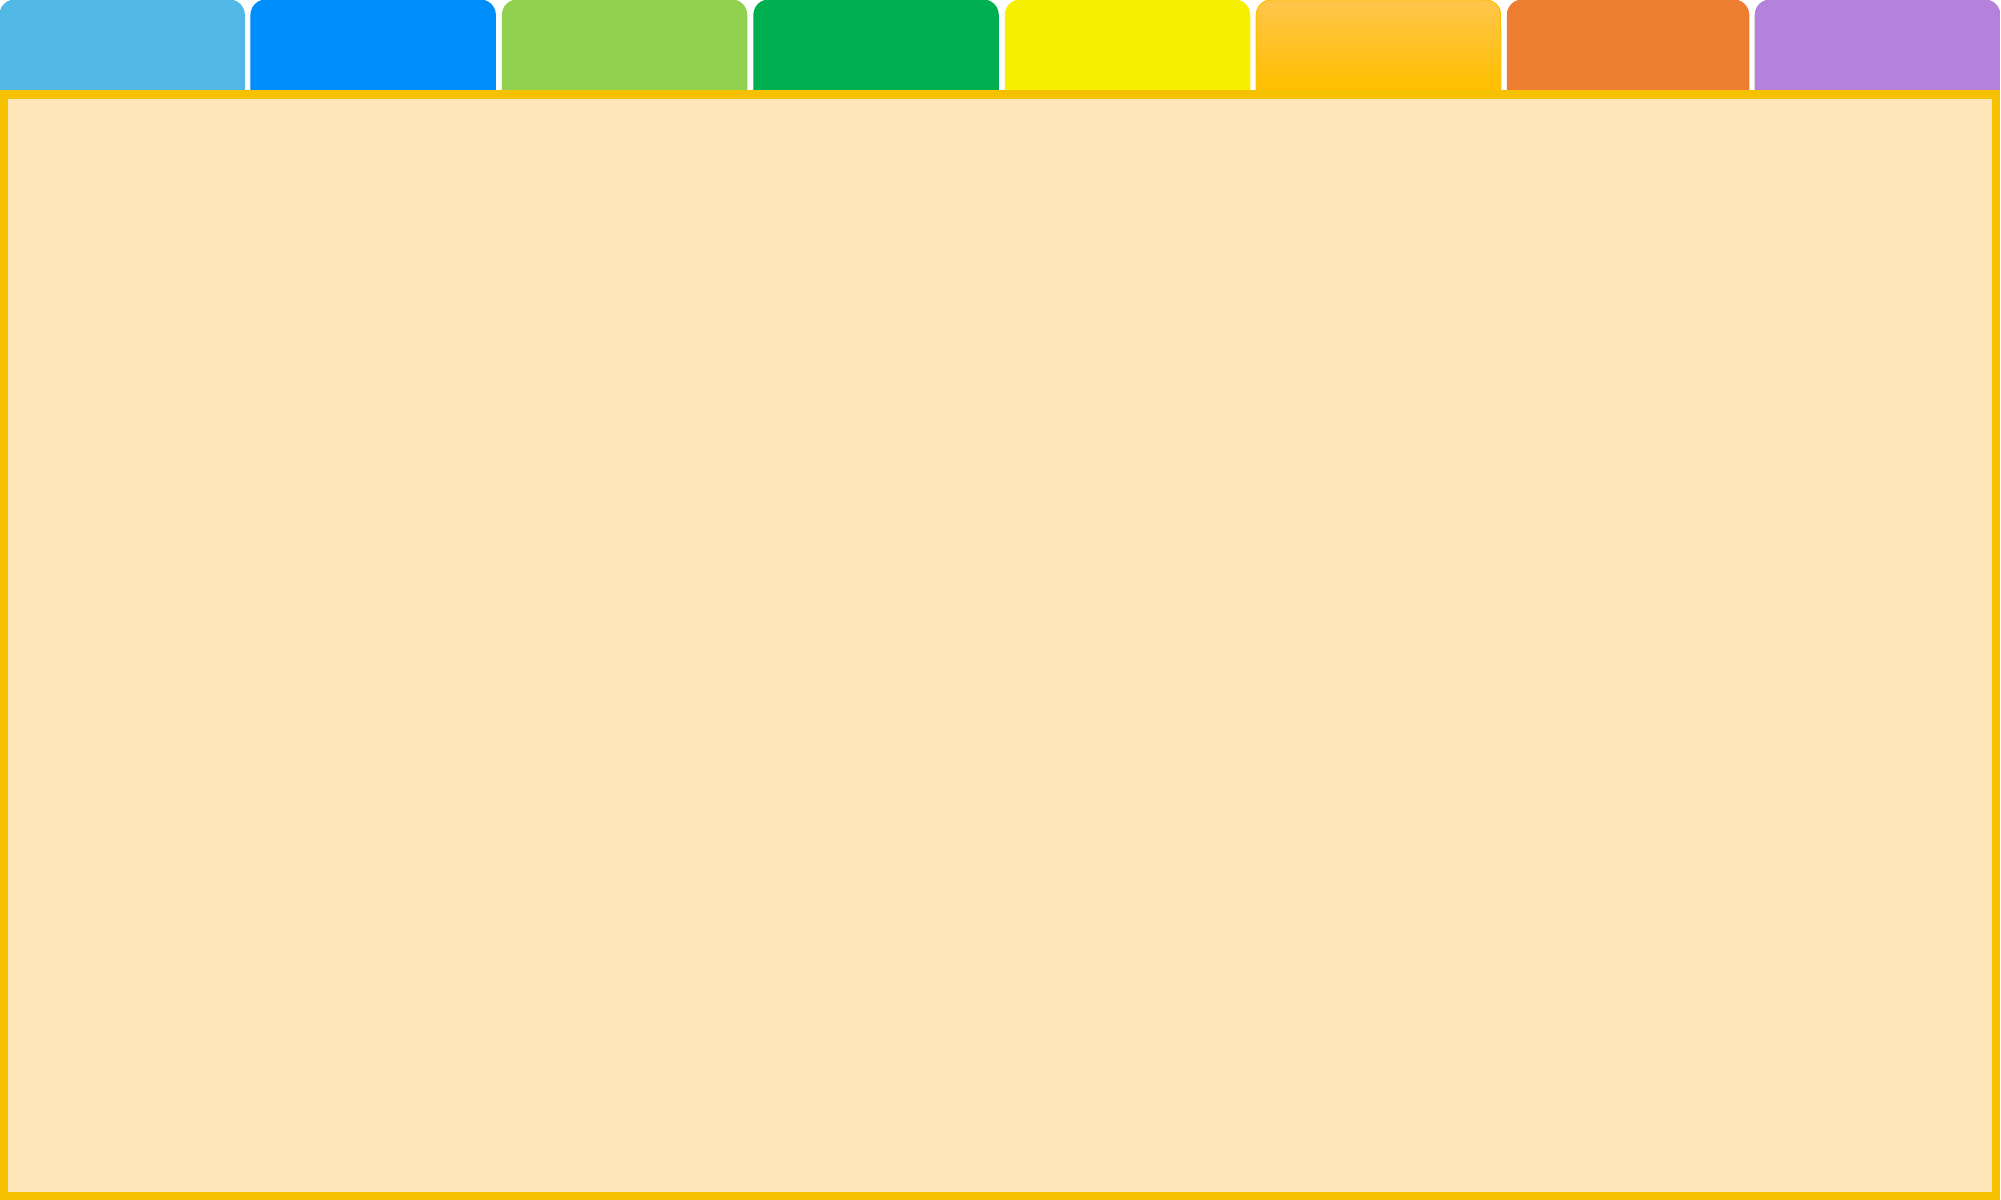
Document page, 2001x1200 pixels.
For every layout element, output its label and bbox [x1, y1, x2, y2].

text_box [753, 0, 999, 91]
text_box [1506, 0, 1750, 91]
text_box [0, 89, 2000, 1200]
text_box [1004, 0, 1251, 91]
text_box [0, 0, 245, 91]
text_box [1754, 0, 2000, 91]
text_box [250, 0, 496, 91]
text_box [3, 94, 1997, 1197]
text_box [1255, 0, 1502, 91]
text_box [501, 0, 748, 91]
